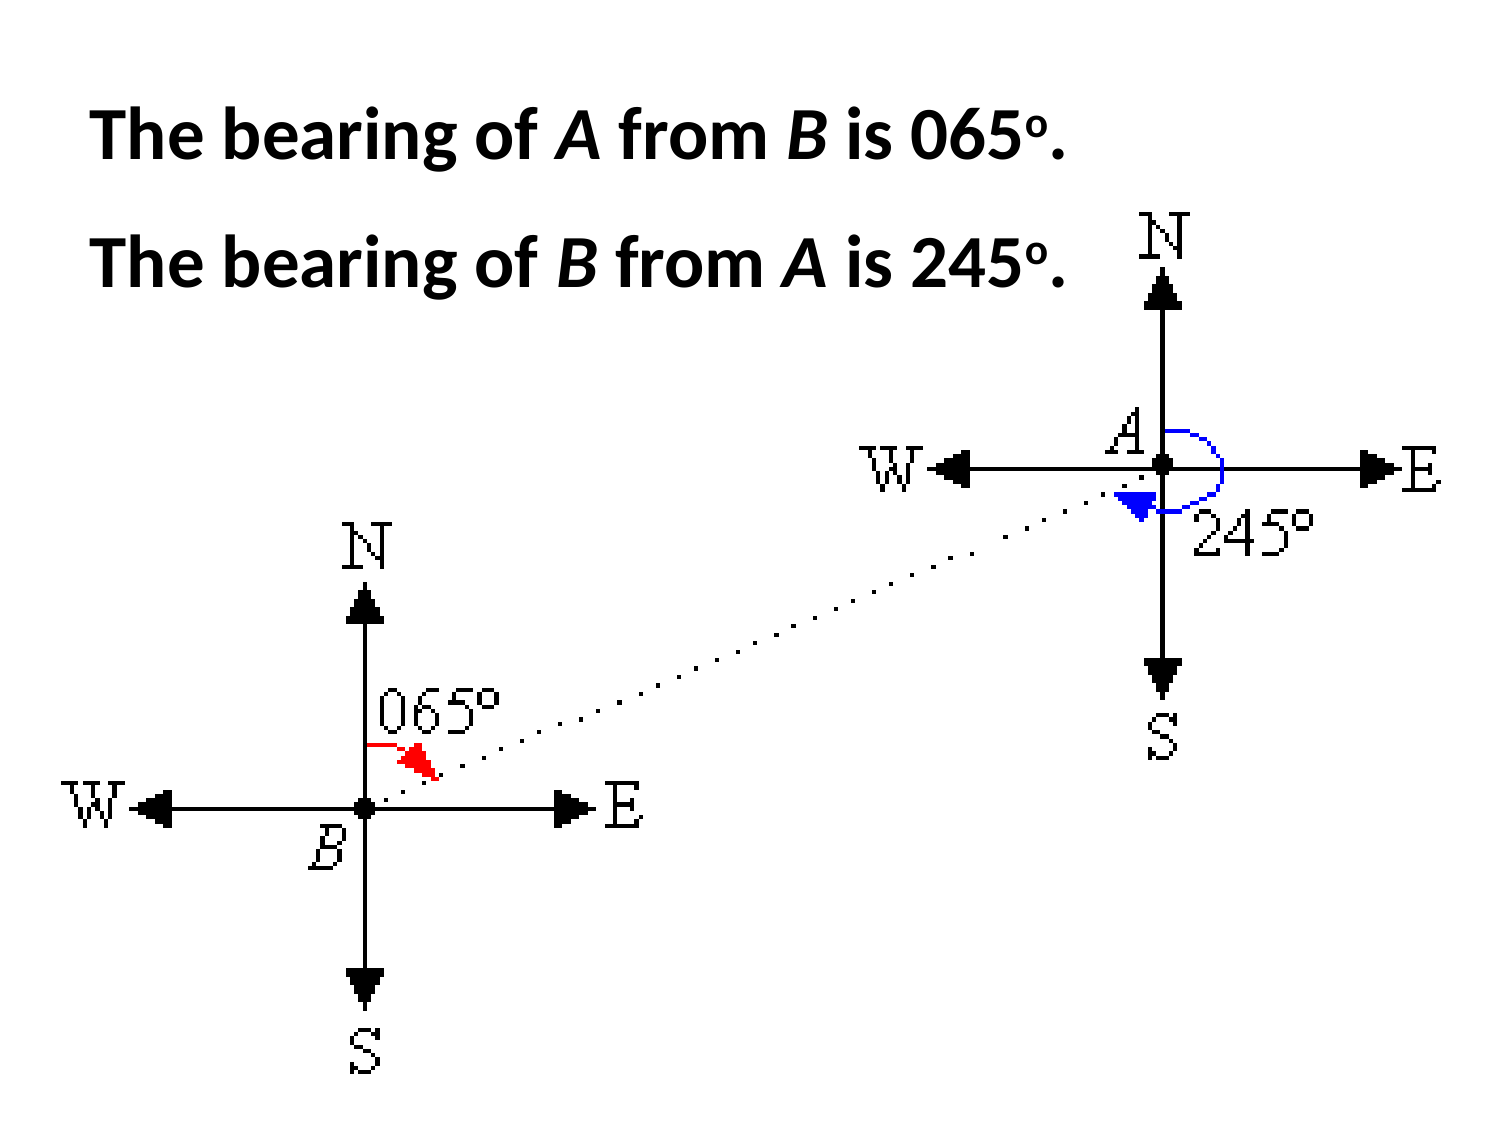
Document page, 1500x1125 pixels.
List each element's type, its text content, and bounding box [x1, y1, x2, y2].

picture [27, 187, 1476, 1113]
text_box The bearing of A from B is 065o. The bearing of B from A is 245o. [75, 77, 1175, 186]
